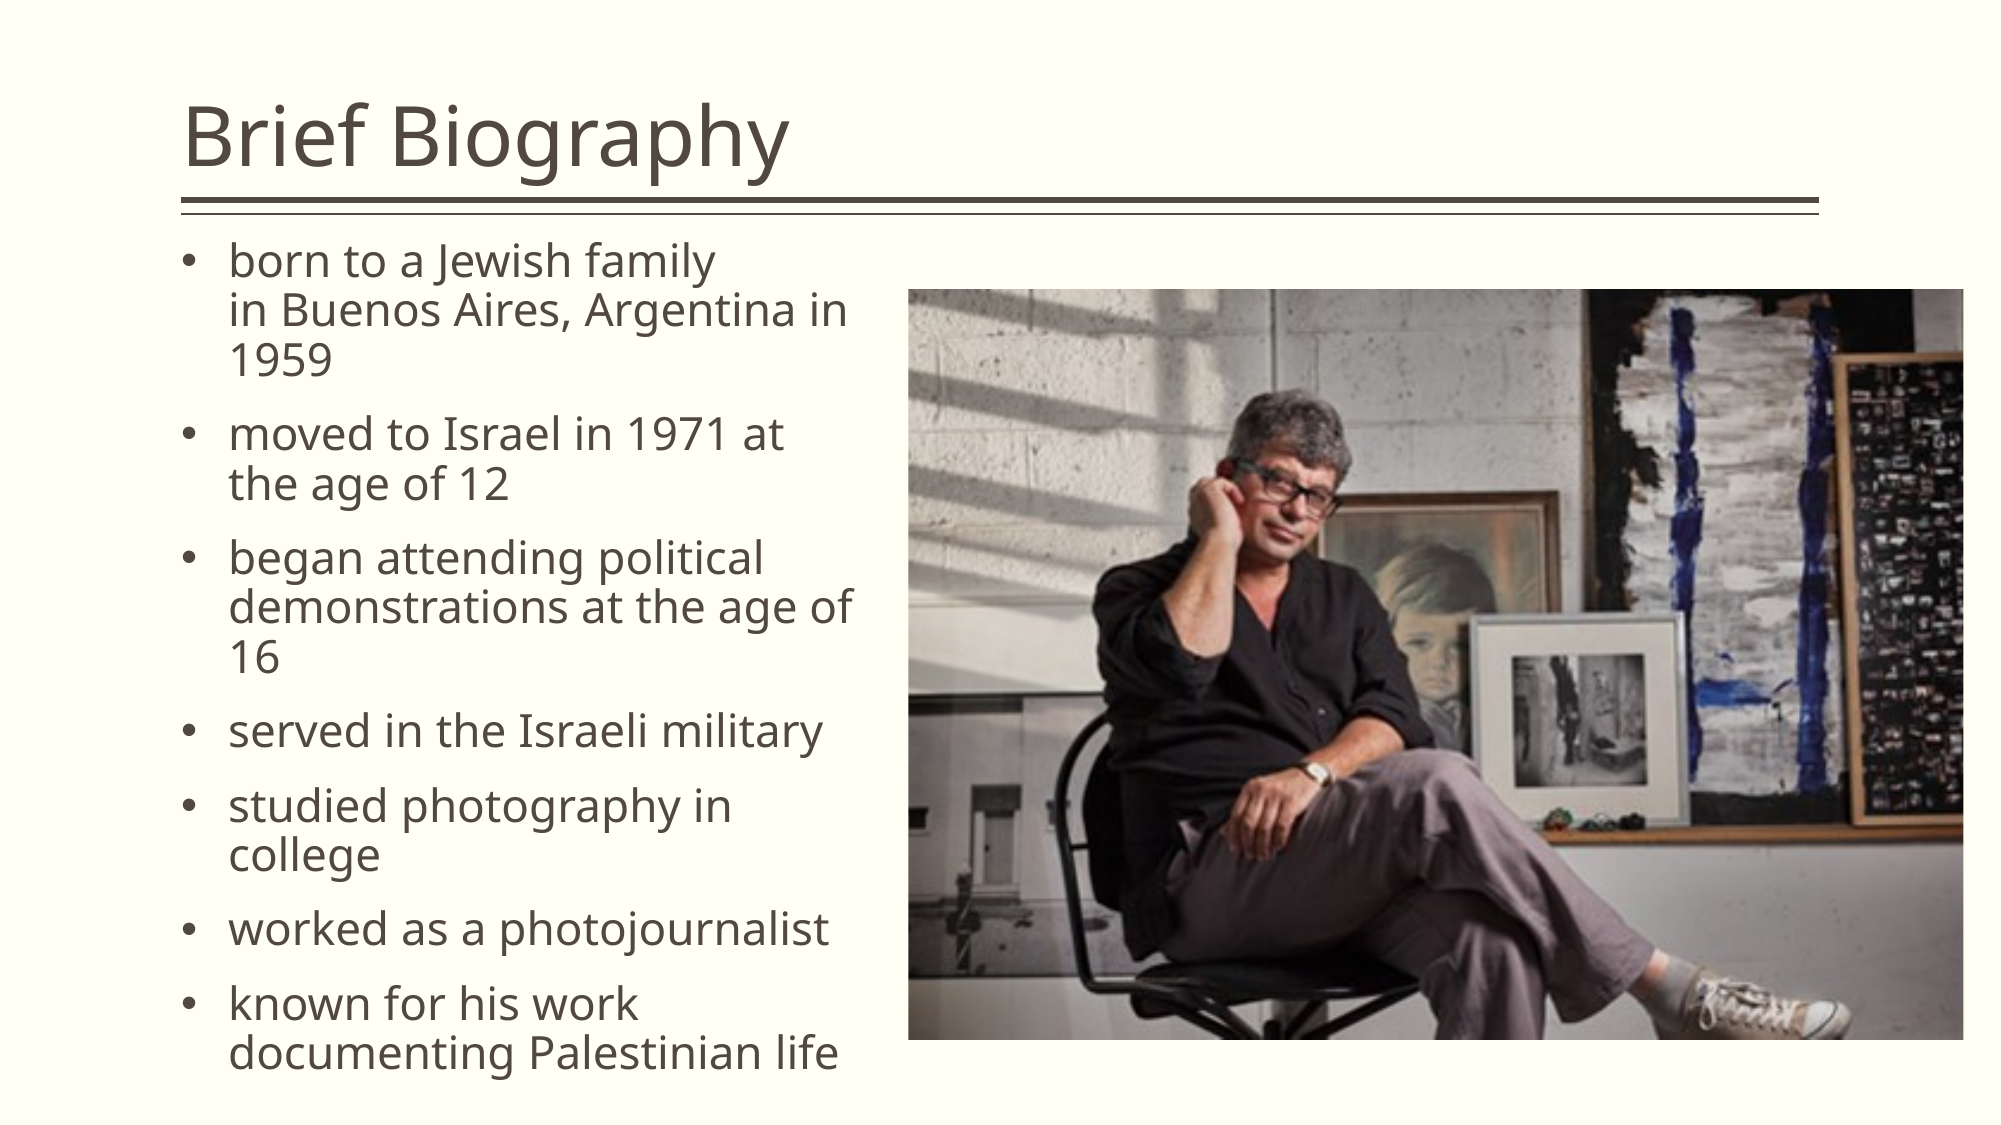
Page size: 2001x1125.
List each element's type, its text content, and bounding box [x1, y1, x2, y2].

list born to a Jewish family in Buenos Aires, Argentina in 1959 moved to Israel in 1971 at the age of 12 began attending political demonstrations at the age of 16 served in the Israeli military studied photography in college worked as a photojournalist known for his work documenting Palestinian life [181, 230, 865, 1100]
picture [908, 289, 1964, 1040]
title Brief Biography [181, 12, 1819, 193]
